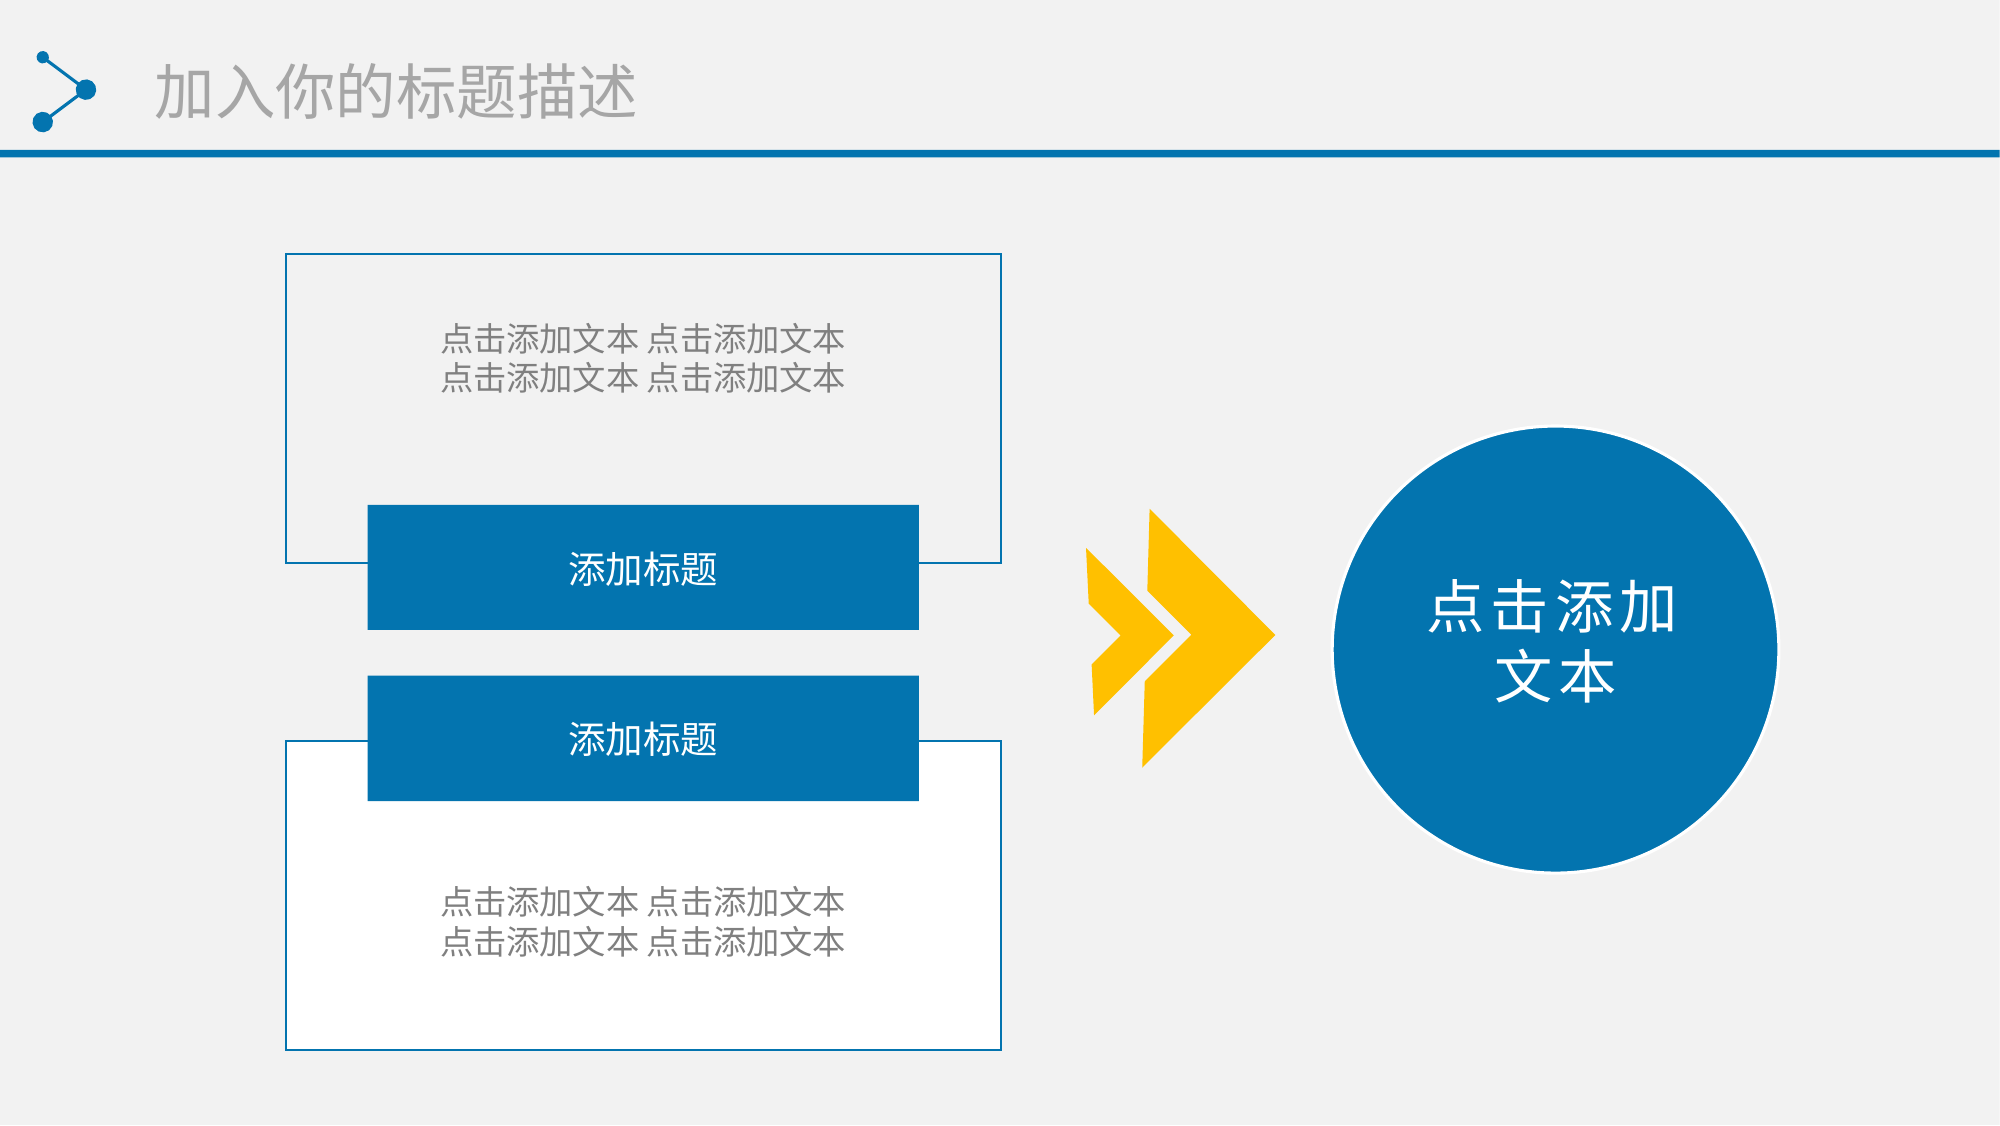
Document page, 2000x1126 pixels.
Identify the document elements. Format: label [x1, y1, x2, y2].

text_box [285, 254, 1779, 1050]
text_box [0, 46, 2000, 158]
